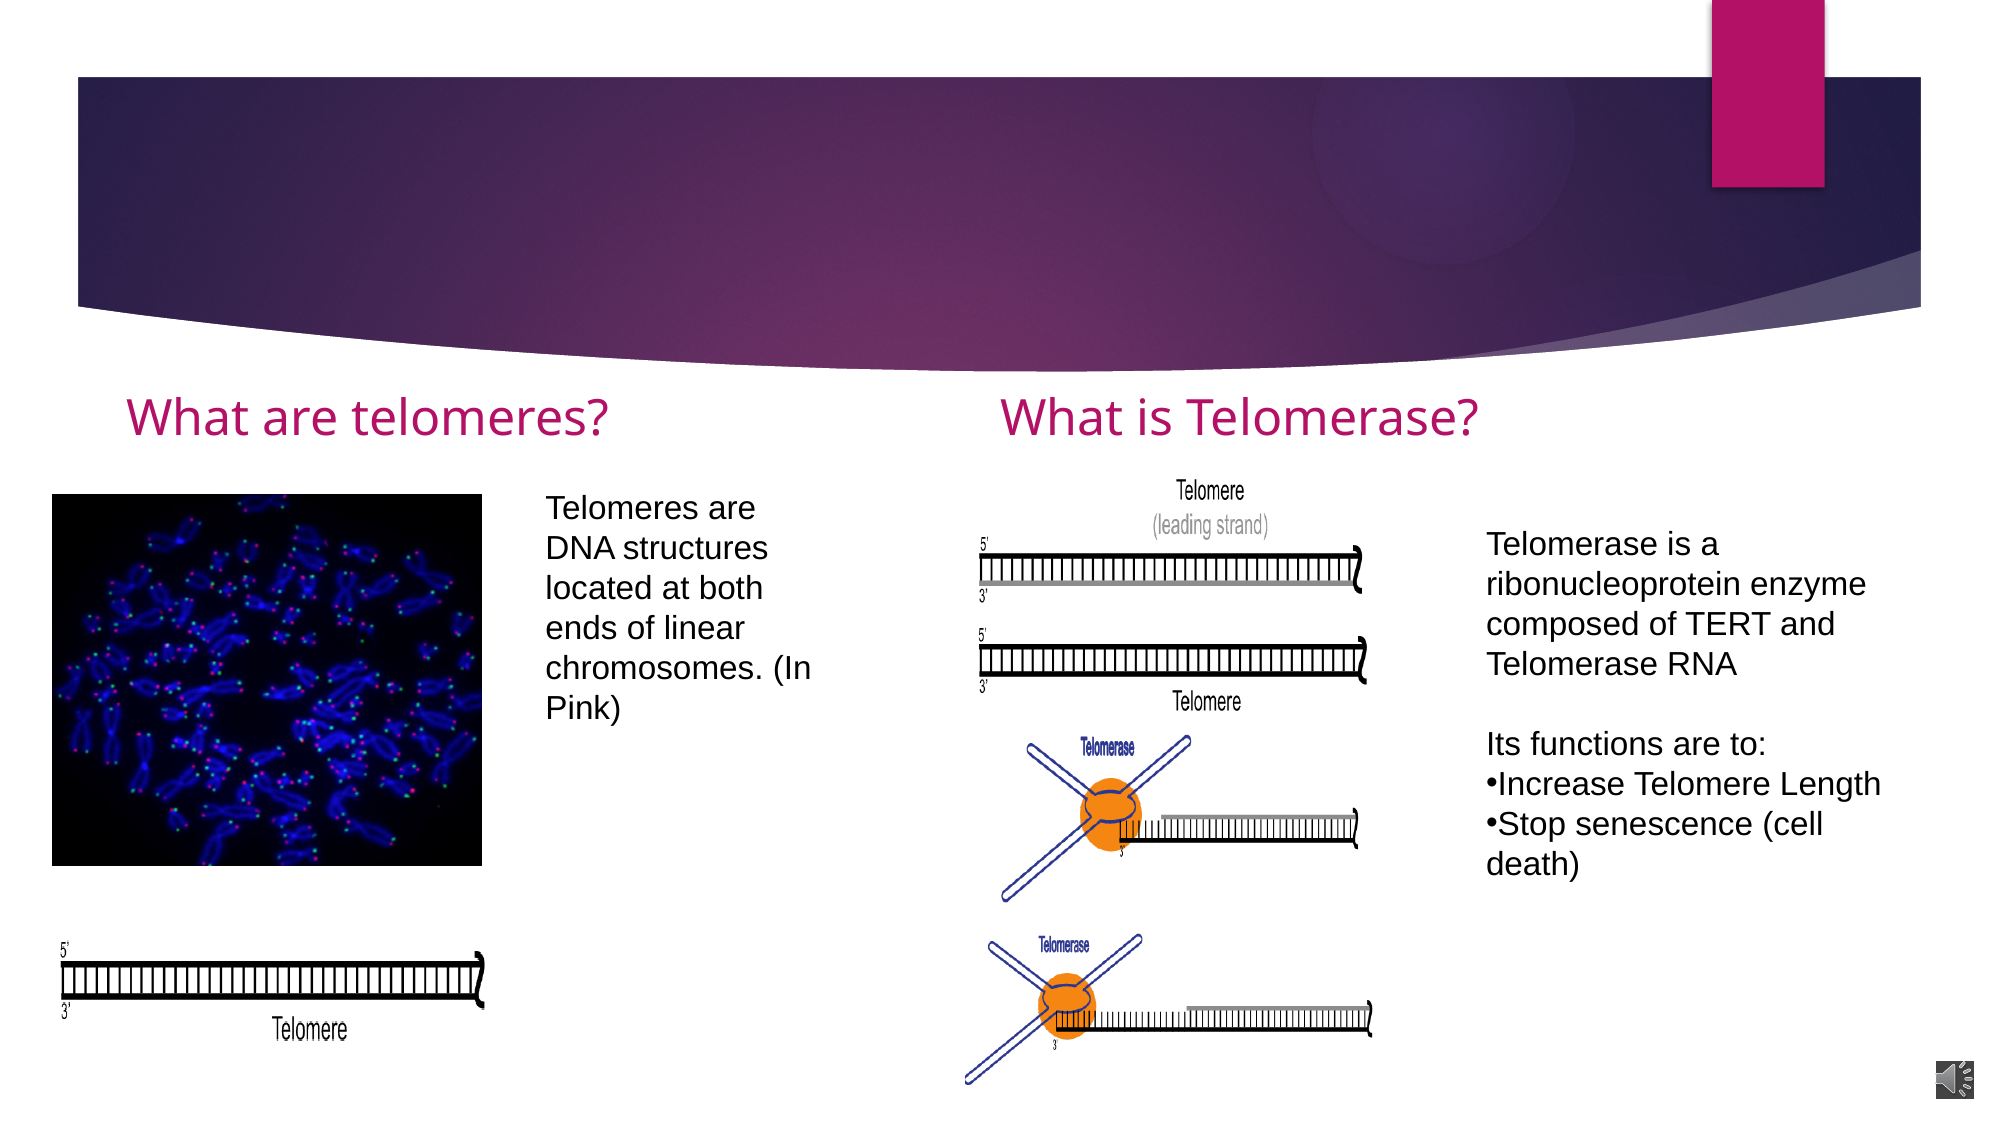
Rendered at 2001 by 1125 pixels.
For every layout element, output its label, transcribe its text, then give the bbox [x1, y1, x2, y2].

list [52, 494, 482, 808]
picture [0, 810, 524, 1123]
picture [754, 517, 1404, 1115]
list What are telomeres? [111, 183, 876, 454]
picture [1934, 1059, 1976, 1101]
text_box Telomerase is a ribonucleoprotein enzyme composed of TERT and Telomerase RNA Its functions are to: Increase Telomere Length Stop senescence (cell death) [1471, 515, 1919, 935]
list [944, 444, 1396, 515]
text_box Telomeres are DNA structures located at both ends of linear chromosomes. (In Pink) [530, 478, 831, 734]
list What is Telomerase? [985, 210, 1751, 453]
